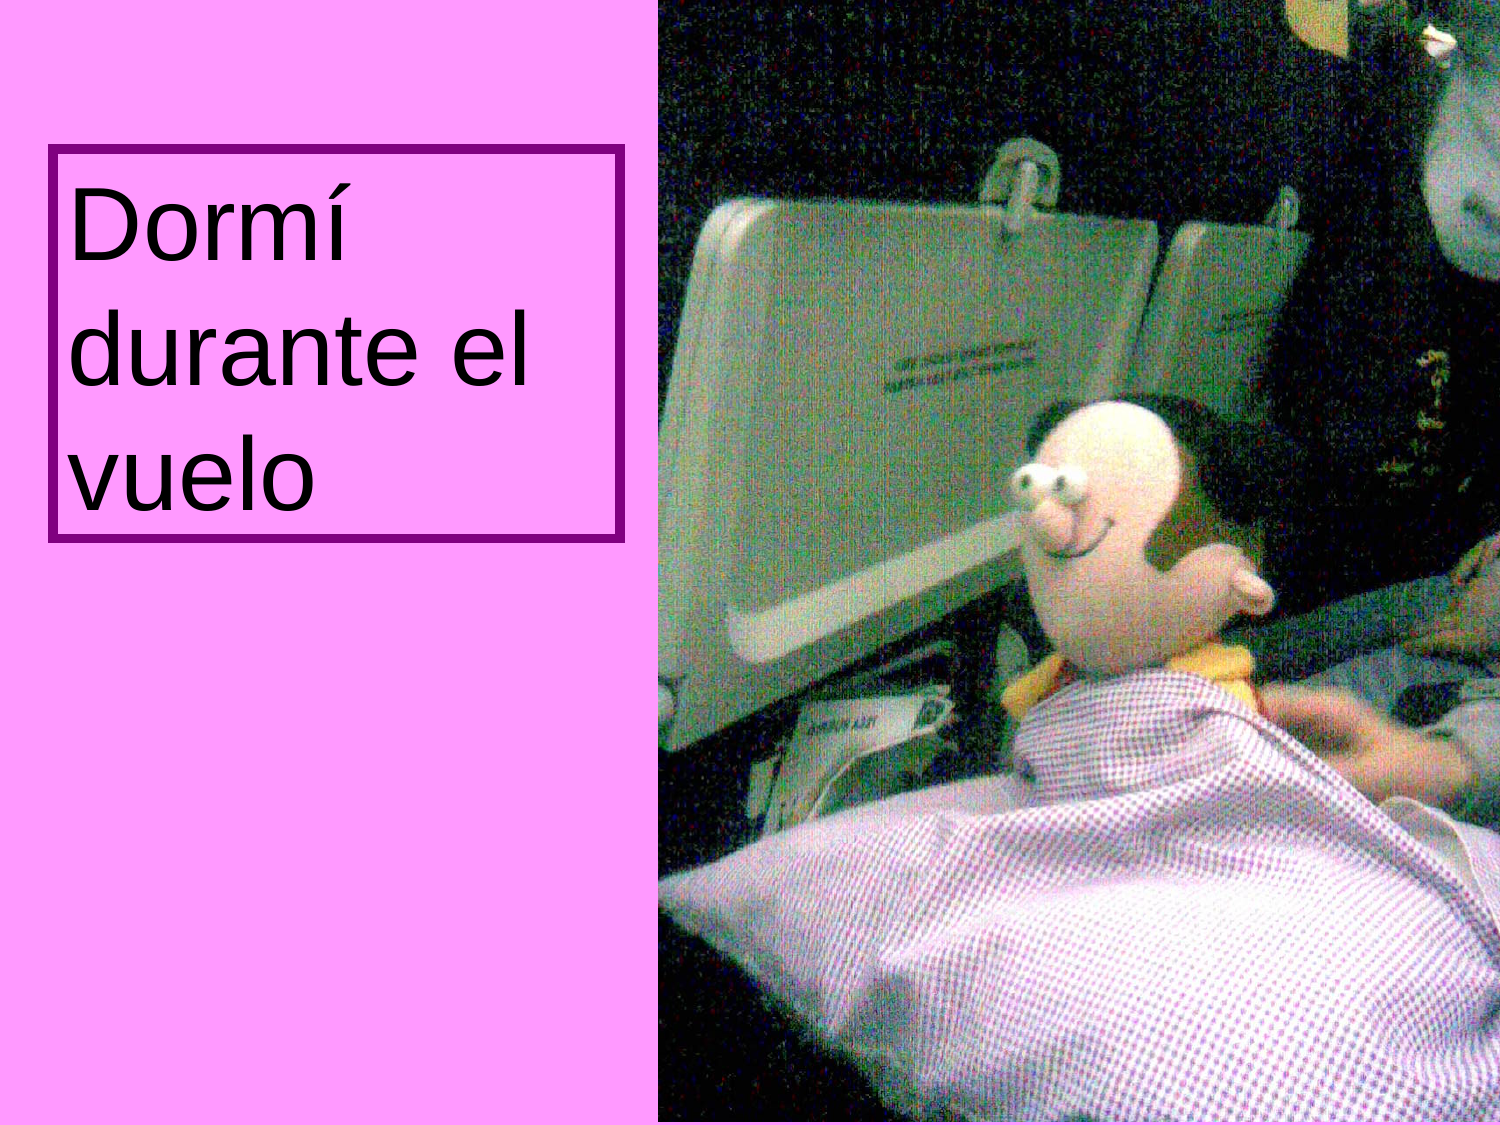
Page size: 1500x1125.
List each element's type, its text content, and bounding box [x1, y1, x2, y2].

text_box Dormí durante el vuelo [53, 148, 620, 539]
picture [658, 0, 1500, 1122]
